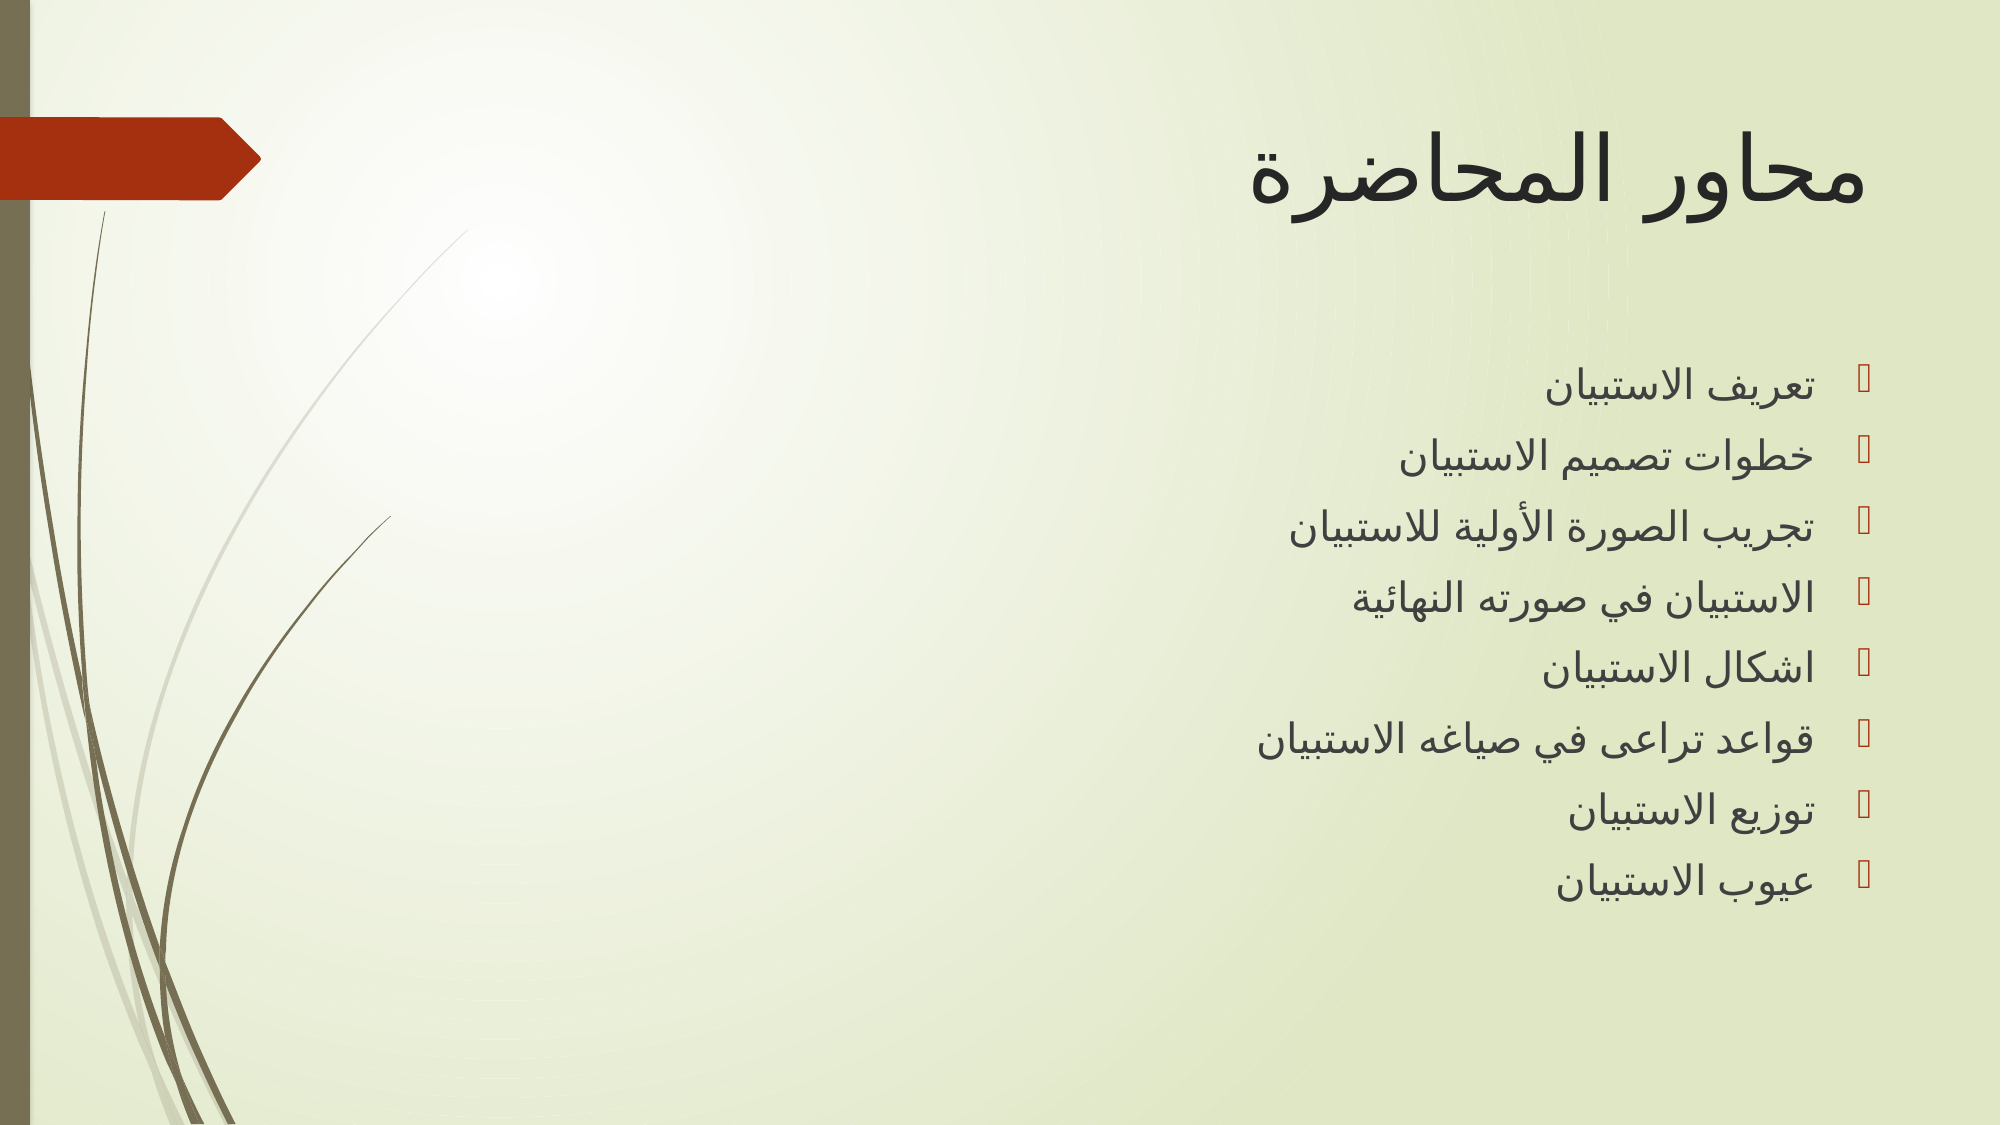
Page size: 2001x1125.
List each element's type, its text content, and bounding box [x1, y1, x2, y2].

list تعريف الاستبيان خطوات تصميم الاستبيان تجريب الصورة الأولية للاستبيان الاستبيان في صورته النهائية اشكال الاستبيان قواعد تراعى في صياغه الاستبيان توزيع الاستبيان عيوب الاستبيان [424, 350, 1888, 970]
title محاور المحاضرة [425, 102, 1888, 313]
